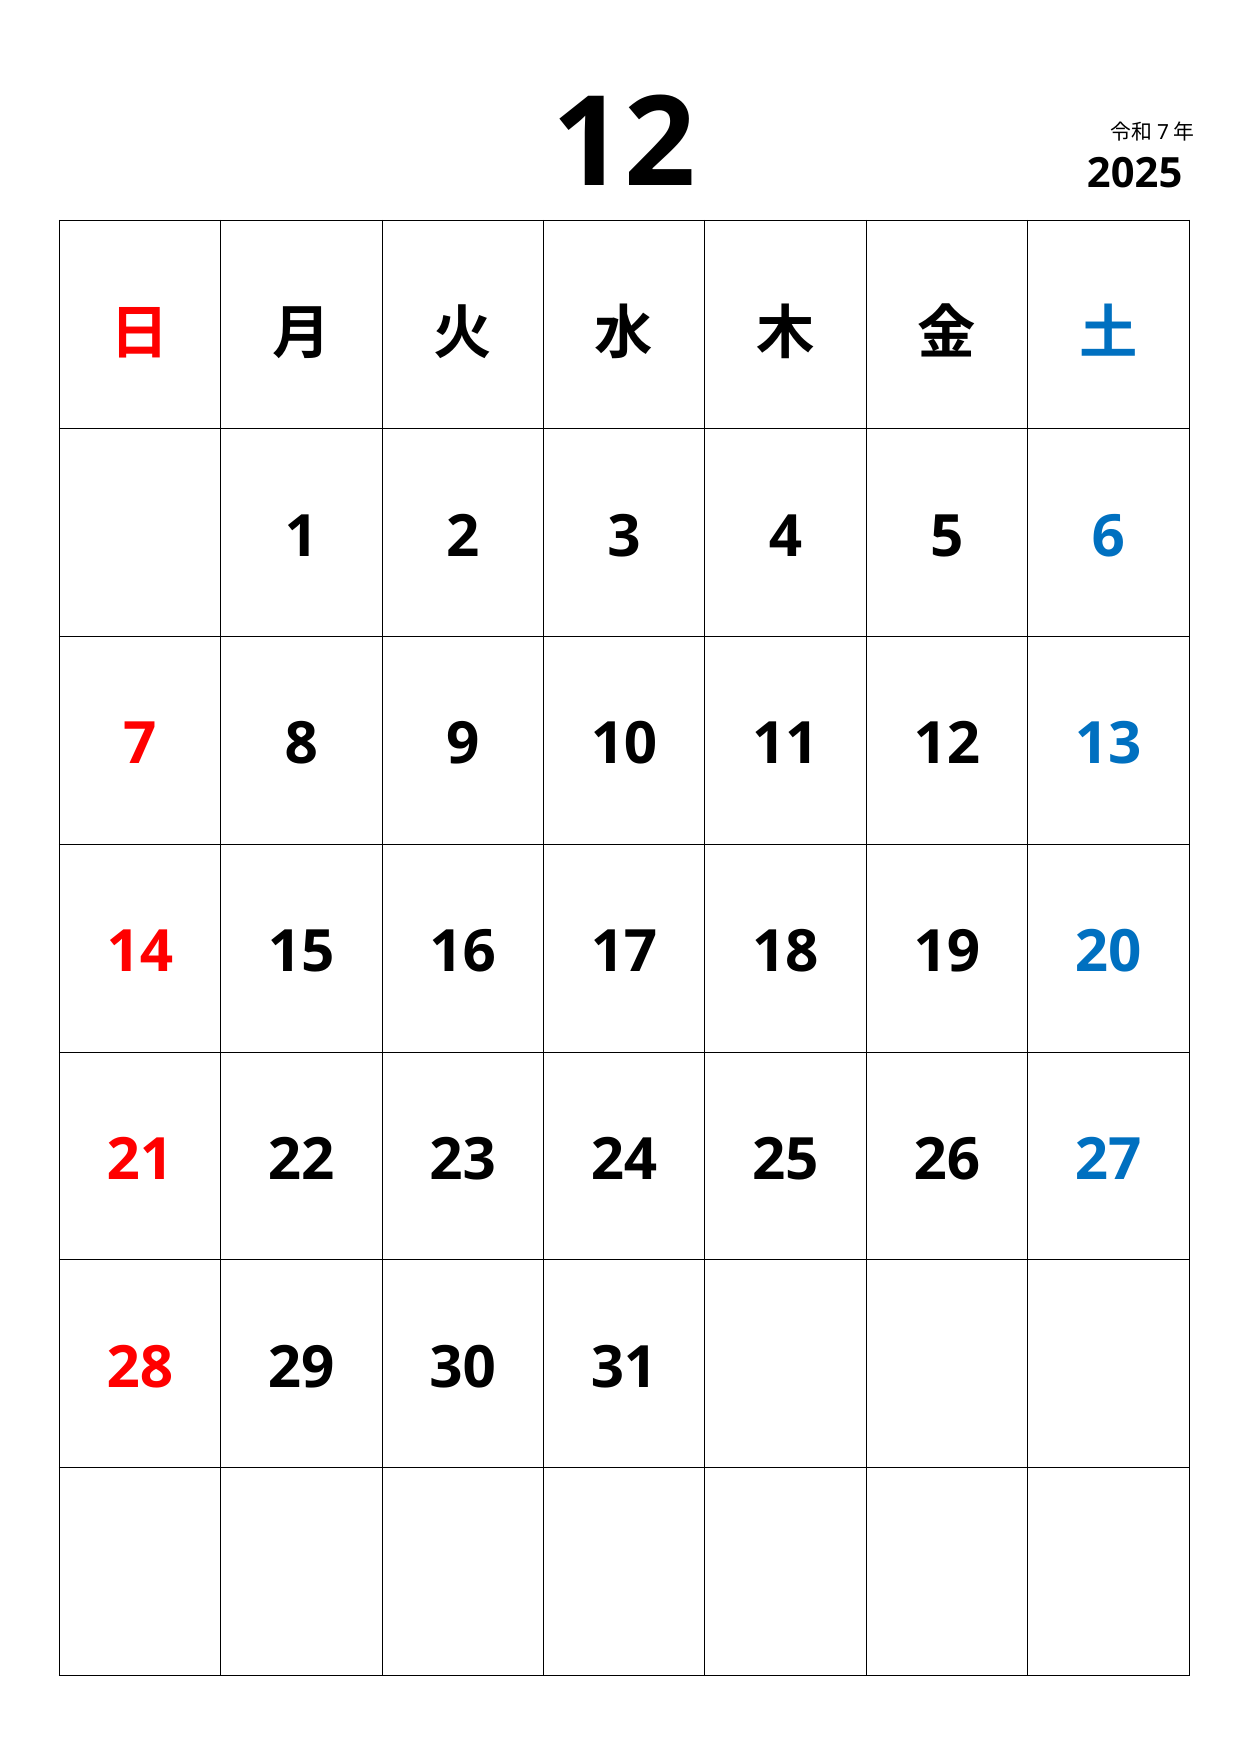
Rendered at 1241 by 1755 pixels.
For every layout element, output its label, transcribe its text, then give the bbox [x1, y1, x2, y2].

text_box 令和7年 [1095, 110, 1210, 151]
table_cell [221, 1468, 382, 1675]
table_cell 9 [383, 637, 543, 844]
table_cell 21 [60, 1053, 220, 1259]
table_cell 5 [867, 429, 1027, 636]
table_cell [705, 1468, 866, 1675]
table_cell 13 [1028, 637, 1189, 844]
table_header 木 [705, 221, 866, 428]
table_cell 6 [1028, 429, 1189, 636]
table_cell 2 [383, 429, 543, 636]
table_cell 15 [221, 845, 382, 1052]
table_cell 25 [705, 1053, 866, 1259]
table_header 月 [221, 221, 382, 428]
table_cell 3 [544, 429, 704, 636]
table_header 火 [383, 221, 543, 428]
table_cell 10 [544, 637, 704, 844]
table_header 金 [867, 221, 1027, 428]
table_cell 31 [544, 1260, 704, 1467]
table_cell 24 [544, 1053, 704, 1259]
table_cell 30 [383, 1260, 543, 1467]
table_cell 19 [867, 845, 1027, 1052]
table_cell [60, 1468, 220, 1675]
table_cell 22 [221, 1053, 382, 1259]
table_cell 11 [705, 637, 866, 844]
table_cell 7 [60, 637, 220, 844]
table_cell [1028, 1260, 1189, 1467]
table_cell 29 [221, 1260, 382, 1467]
table_cell 20 [1028, 845, 1189, 1052]
text_box 2025 [1072, 138, 1198, 204]
table_cell 4 [705, 429, 866, 636]
table_cell 17 [544, 845, 704, 1052]
table_header 日 [60, 221, 220, 428]
table_cell [1028, 1468, 1189, 1675]
text_box 12 [537, 53, 711, 219]
table_cell 28 [60, 1260, 220, 1467]
table_cell [867, 1468, 1027, 1675]
table_cell 8 [221, 637, 382, 844]
table_cell 18 [705, 845, 866, 1052]
table_header 土 [1028, 221, 1189, 428]
table_header 水 [544, 221, 704, 428]
table_cell 14 [60, 845, 220, 1052]
table_cell [705, 1260, 866, 1467]
table_cell 27 [1028, 1053, 1189, 1259]
table_cell [383, 1468, 543, 1675]
table_cell 12 [867, 637, 1027, 844]
table_cell [544, 1468, 704, 1675]
table_cell 16 [383, 845, 543, 1052]
table_cell 26 [867, 1053, 1027, 1259]
table_cell 23 [383, 1053, 543, 1259]
table_cell 1 [221, 429, 382, 636]
table_cell [867, 1260, 1027, 1467]
table_cell [60, 429, 220, 636]
